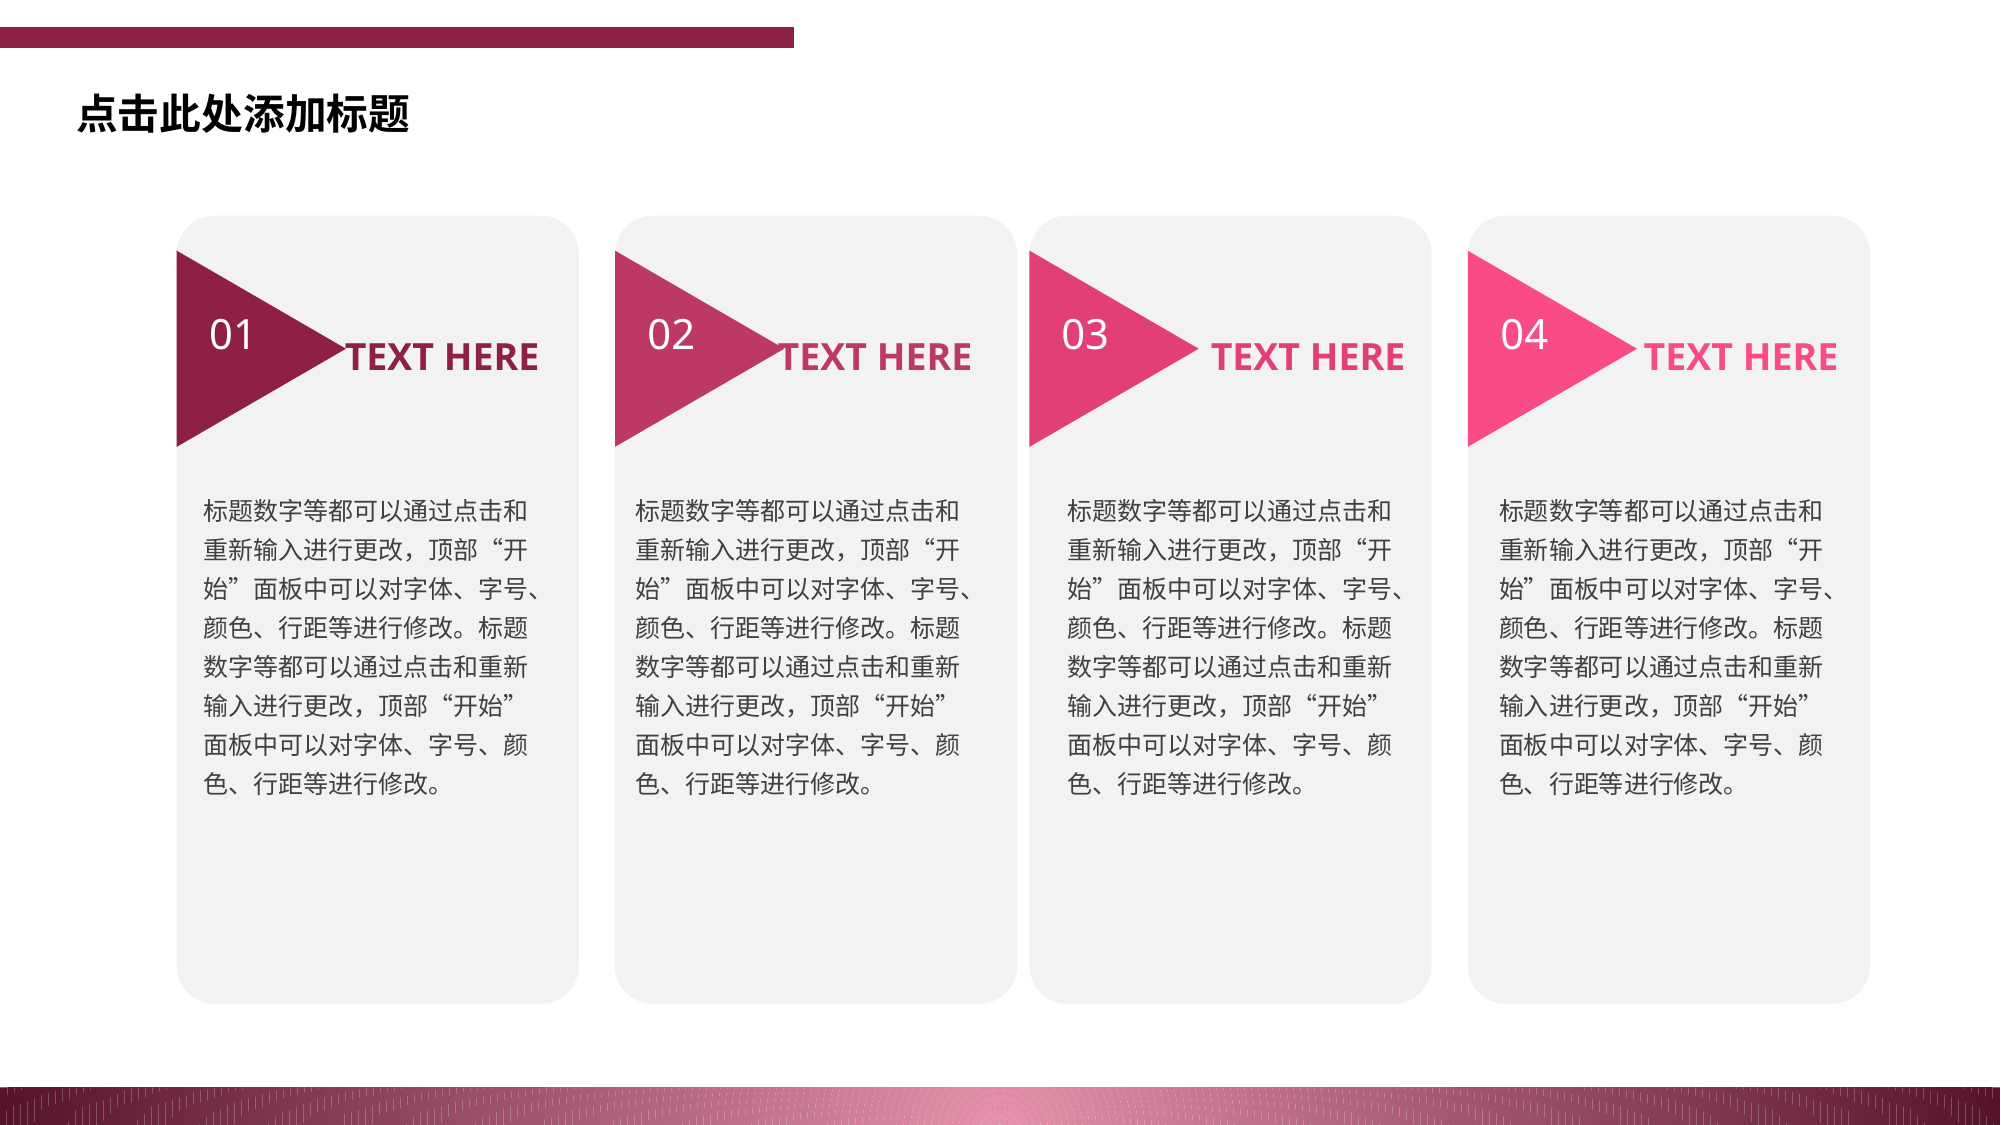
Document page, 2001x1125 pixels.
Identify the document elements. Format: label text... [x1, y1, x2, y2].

text_box [176, 215, 579, 1004]
text_box 标题数字等都可以通过点击和重新输入进行更改，顶部“开始”面板中可以对字体、字号、颜色、行距等进行修改。标题数字等都可以通过点击和重新输入进行更改，顶部“开始”面板中可以对字体、字号、颜色、行距等进行修改。 [1052, 479, 1431, 806]
text_box [1029, 215, 1432, 1004]
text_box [176, 250, 346, 447]
list 点击此处添加标题 [60, 72, 795, 161]
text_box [1028, 250, 1199, 447]
text_box 标题数字等都可以通过点击和重新输入进行更改，顶部“开始”面板中可以对字体、字号、颜色、行距等进行修改。标题数字等都可以通过点击和重新输入进行更改，顶部“开始”面板中可以对字体、字号、颜色、行距等进行修改。 [620, 479, 999, 806]
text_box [1467, 250, 1637, 447]
text_box TEXT HERE [785, 302, 988, 386]
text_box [614, 250, 785, 447]
text_box [614, 215, 1018, 1004]
text_box 标题数字等都可以通过点击和重新输入进行更改，顶部“开始”面板中可以对字体、字号、颜色、行距等进行修改。标题数字等都可以通过点击和重新输入进行更改，顶部“开始”面板中可以对字体、字号、颜色、行距等进行修改。 [1484, 479, 1862, 806]
text_box 标题数字等都可以通过点击和重新输入进行更改，顶部“开始”面板中可以对字体、字号、颜色、行距等进行修改。标题数字等都可以通过点击和重新输入进行更改，顶部“开始”面板中可以对字体、字号、颜色、行距等进行修改。 [188, 479, 567, 806]
text_box TEXT HERE [1199, 302, 1421, 386]
text_box TEXT HERE [1637, 302, 1854, 386]
text_box TEXT HERE [346, 302, 555, 386]
text_box [1467, 215, 1870, 1004]
